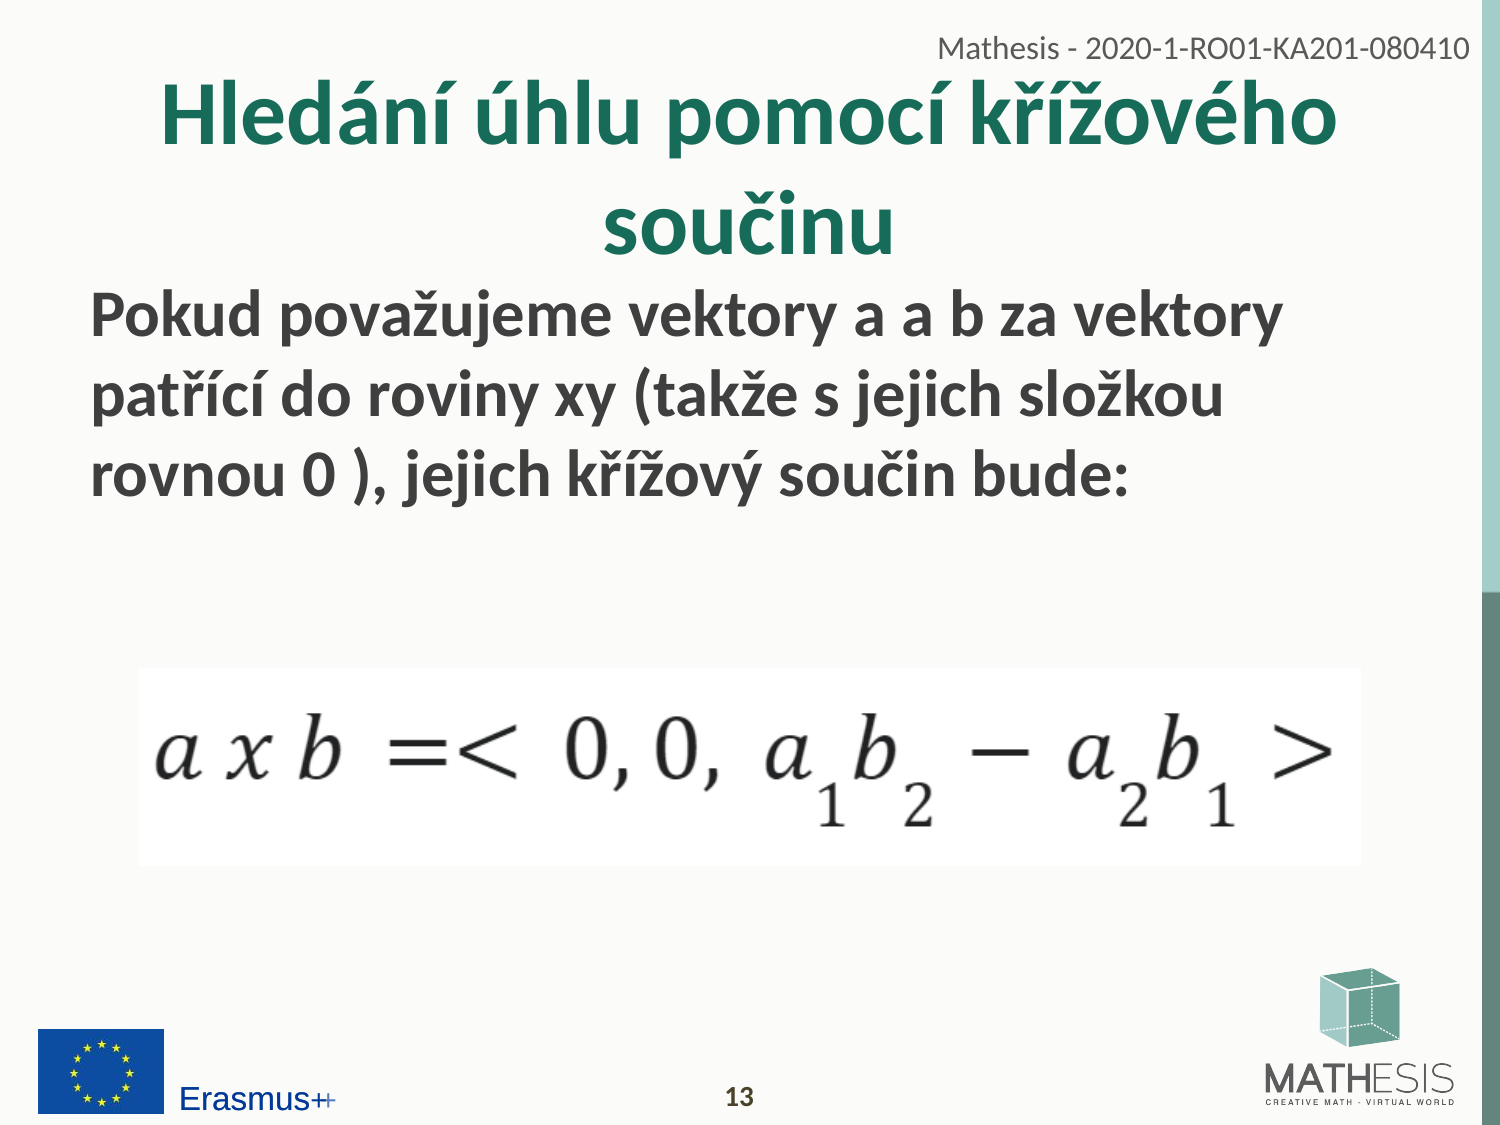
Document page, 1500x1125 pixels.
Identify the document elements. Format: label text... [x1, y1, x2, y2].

picture [38, 1029, 164, 1114]
title Hledání úhlu pomocí křížového součinu [75, 45, 1425, 233]
picture [138, 668, 1362, 866]
list Pokud považujeme vektory a a b za vektory patřící do roviny xy (takže s jejich složkou rovnou 0 ), jejich křížový součin bude: [75, 262, 1425, 1005]
